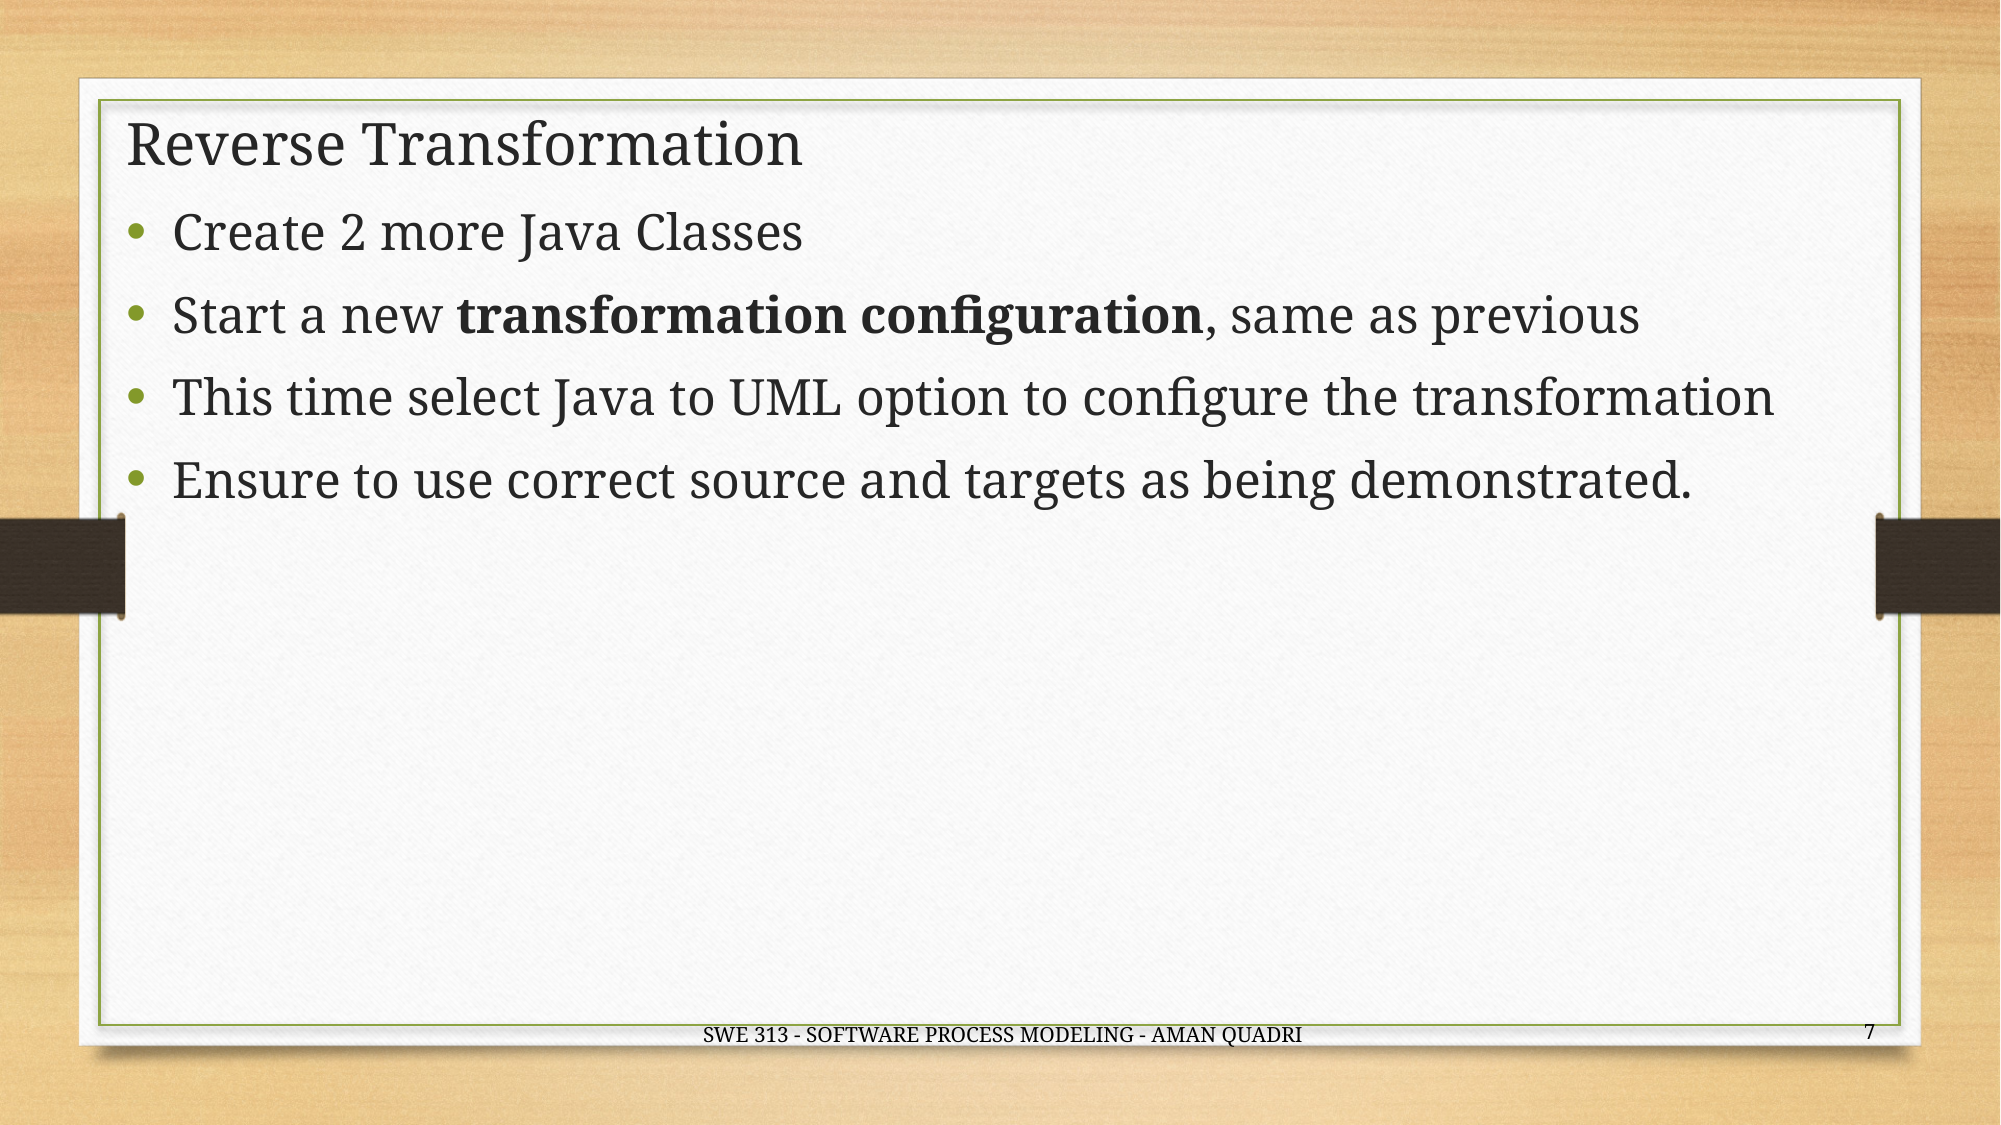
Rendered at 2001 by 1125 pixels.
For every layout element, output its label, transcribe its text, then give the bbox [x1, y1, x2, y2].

picture [0, 0, 2001, 1125]
title Reverse Transformation [110, 99, 1895, 185]
slide_number 7 [1801, 1010, 1891, 1056]
footer SWE 313 - SOFTWARE PROCESS MODELING - AMAN QUADRI [403, 1020, 1602, 1049]
list Create 2 more Java Classes Start a new transformation configuration, same as previous This time select Java to UML option to configure the transformation Ensure to use correct source and targets as being demonstrated. [110, 193, 1895, 1012]
